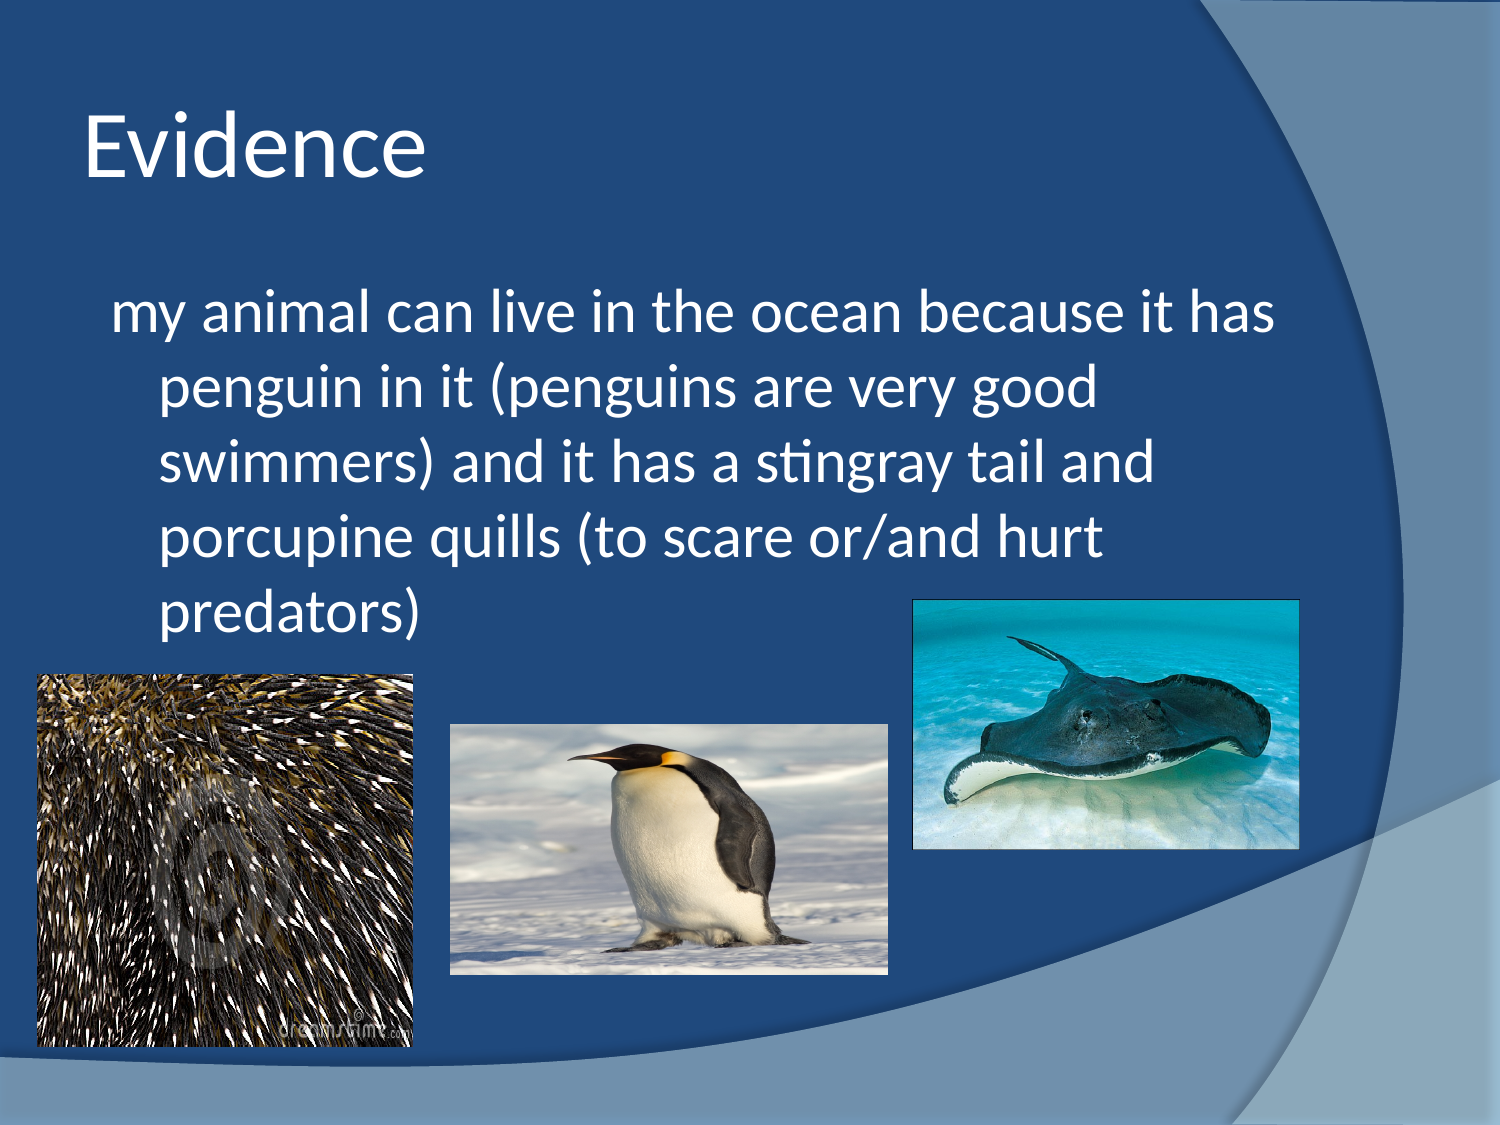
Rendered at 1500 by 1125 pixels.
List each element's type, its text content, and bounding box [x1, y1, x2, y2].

picture [912, 599, 1301, 851]
picture [449, 724, 888, 976]
picture [37, 674, 413, 1048]
title Evidence [75, 45, 1300, 233]
list my animal can live in the ocean because it has penguin in it (penguins are very good swimmers) and it has a stingray tail and porcupine quills (to scare or/and hurt predators) [75, 262, 1300, 1005]
